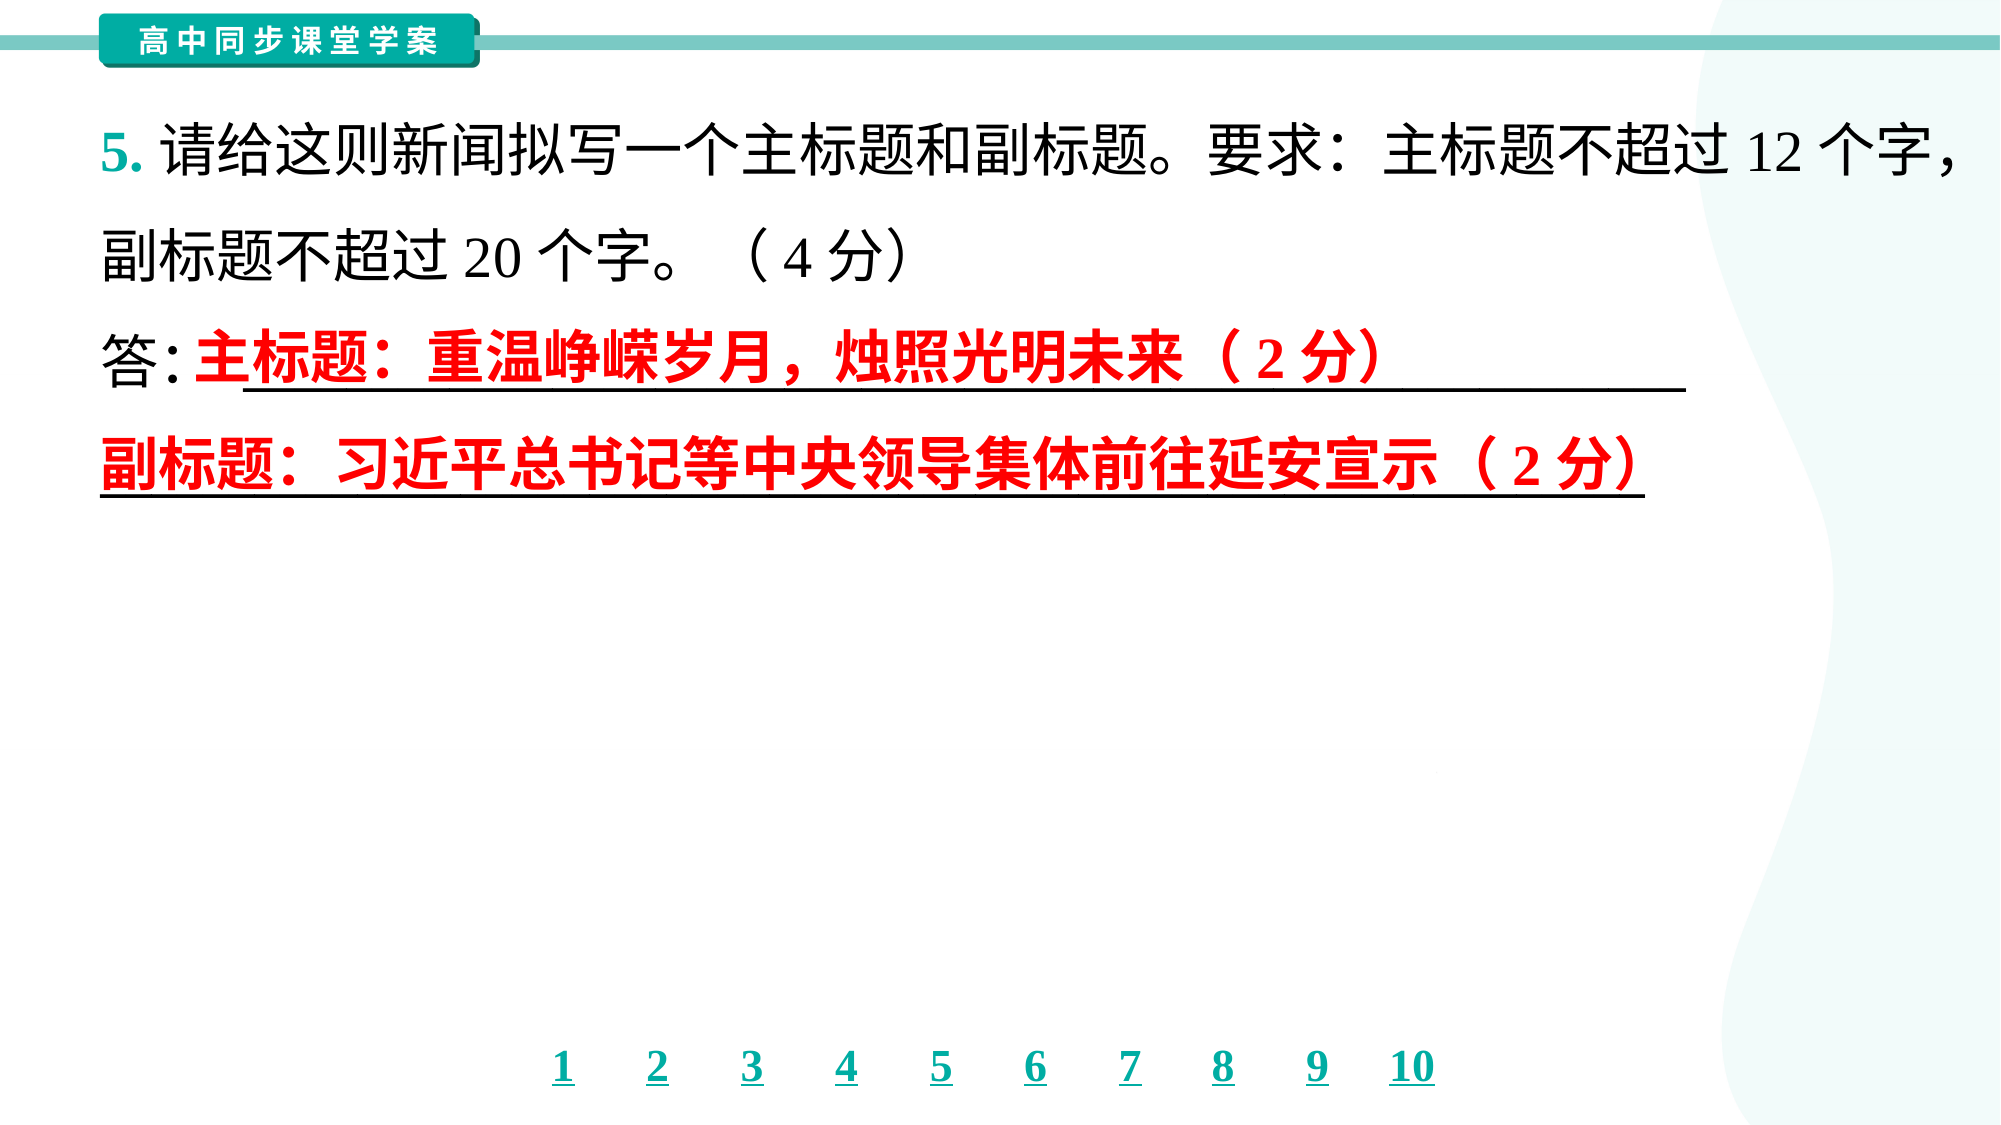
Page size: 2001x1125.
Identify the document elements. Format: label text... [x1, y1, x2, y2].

text_box 主标题：重温峥嵘岁月，烛照光明未来（2分） 副标题：习近平总书记等中央领导集体前往延安宣示（2分） [100, 284, 1899, 497]
text_box 5.请给这则新闻拟写一个主标题和副标题。要求：主标题不超过12个字， 副标题不超过20个字。（4分） 答： ________________________________________________________ ____________________________________________________________ [100, 497, 1899, 502]
text_box 5.请给这则新闻拟写一个主标题和副标题。要求：主标题不超过12个字， 副标题不超过20个字。（4分） 答： ________________________________________________________ ____________________________________________________________ [100, 76, 1899, 284]
picture [0, 0, 2000, 1125]
